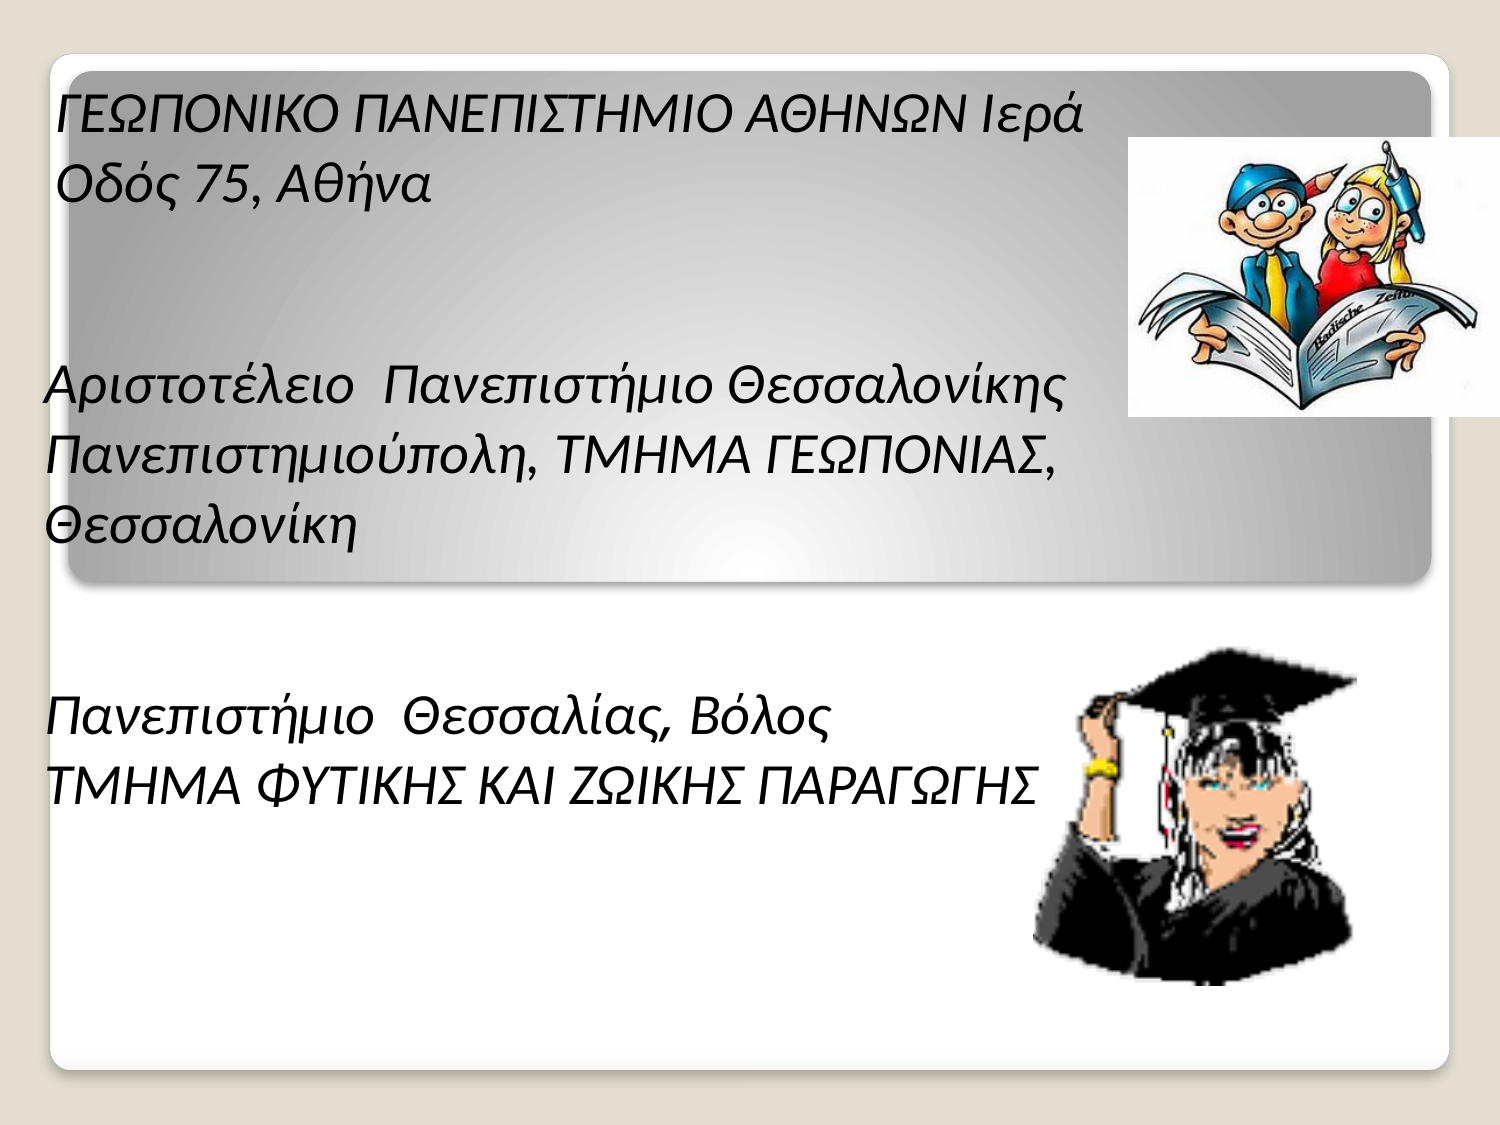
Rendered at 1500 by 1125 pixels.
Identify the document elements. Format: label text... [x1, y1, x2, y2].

picture [1033, 645, 1357, 986]
text_box ΓΕΩΠΟΝΙΚΟ ΠΑΝΕΠΙΣΤΗΜΙΟ ΑΘΗΝΩΝ Ιερά Οδός 75, Αθήνα [41, 66, 1190, 221]
picture [1127, 136, 1500, 417]
text_box Πανεπιστήμιο Θεσσαλίας, Βόλος ΤΜΗΜΑ ΦΥΤΙΚΗΣ ΚΑΙ ΖΩΙΚΗΣ ΠΑΡΑΓΩΓΗΣ [29, 668, 1026, 824]
text_box Αριστοτέλειο Πανεπιστήμιο Θεσσαλονίκης Πανεπιστημιούπολη, ΤΜΗΜΑ ΓΕΩΠΟΝΙΑΣ, Θεσσαλονίκη [29, 338, 1377, 563]
